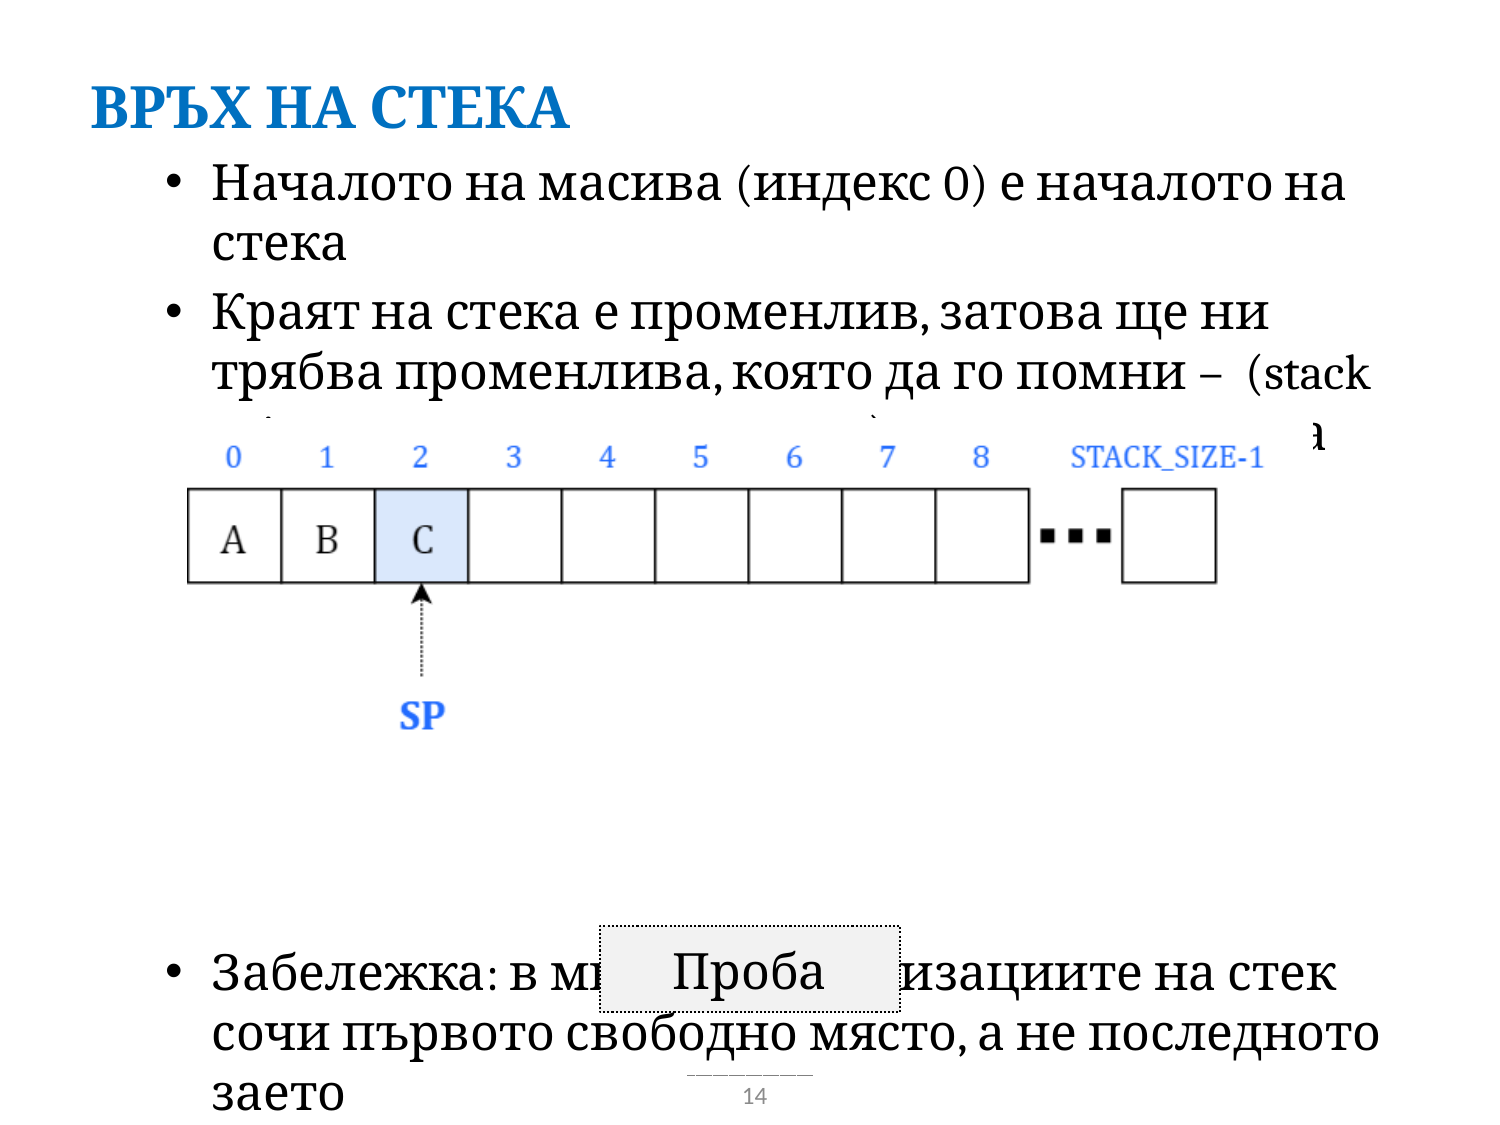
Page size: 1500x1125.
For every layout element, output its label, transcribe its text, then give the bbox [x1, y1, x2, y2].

picture [187, 418, 1313, 751]
text_box Проба [598, 924, 902, 1014]
slide_number 14 [579, 1065, 930, 1125]
